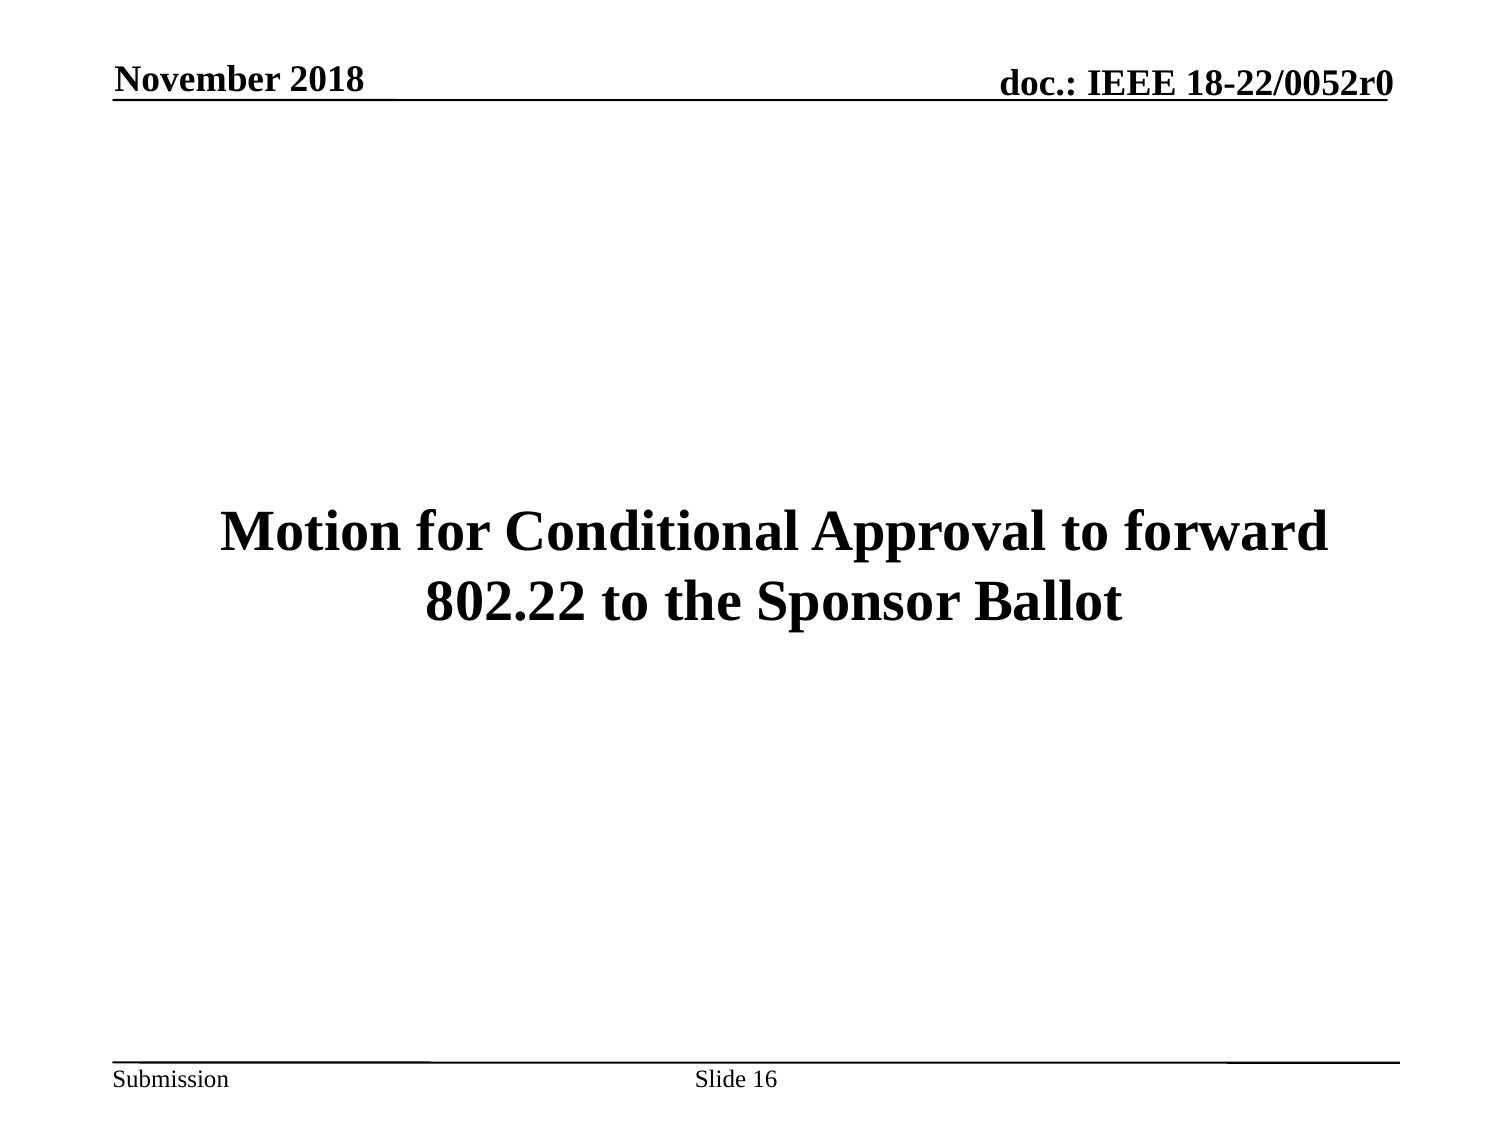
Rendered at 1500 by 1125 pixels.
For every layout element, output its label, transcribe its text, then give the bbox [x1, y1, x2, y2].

slide_number Slide 16 [672, 1061, 800, 1123]
title Motion for Conditional Approval to forward 802.22 to the Sponsor Ballot [137, 506, 1413, 619]
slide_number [114, 54, 423, 100]
